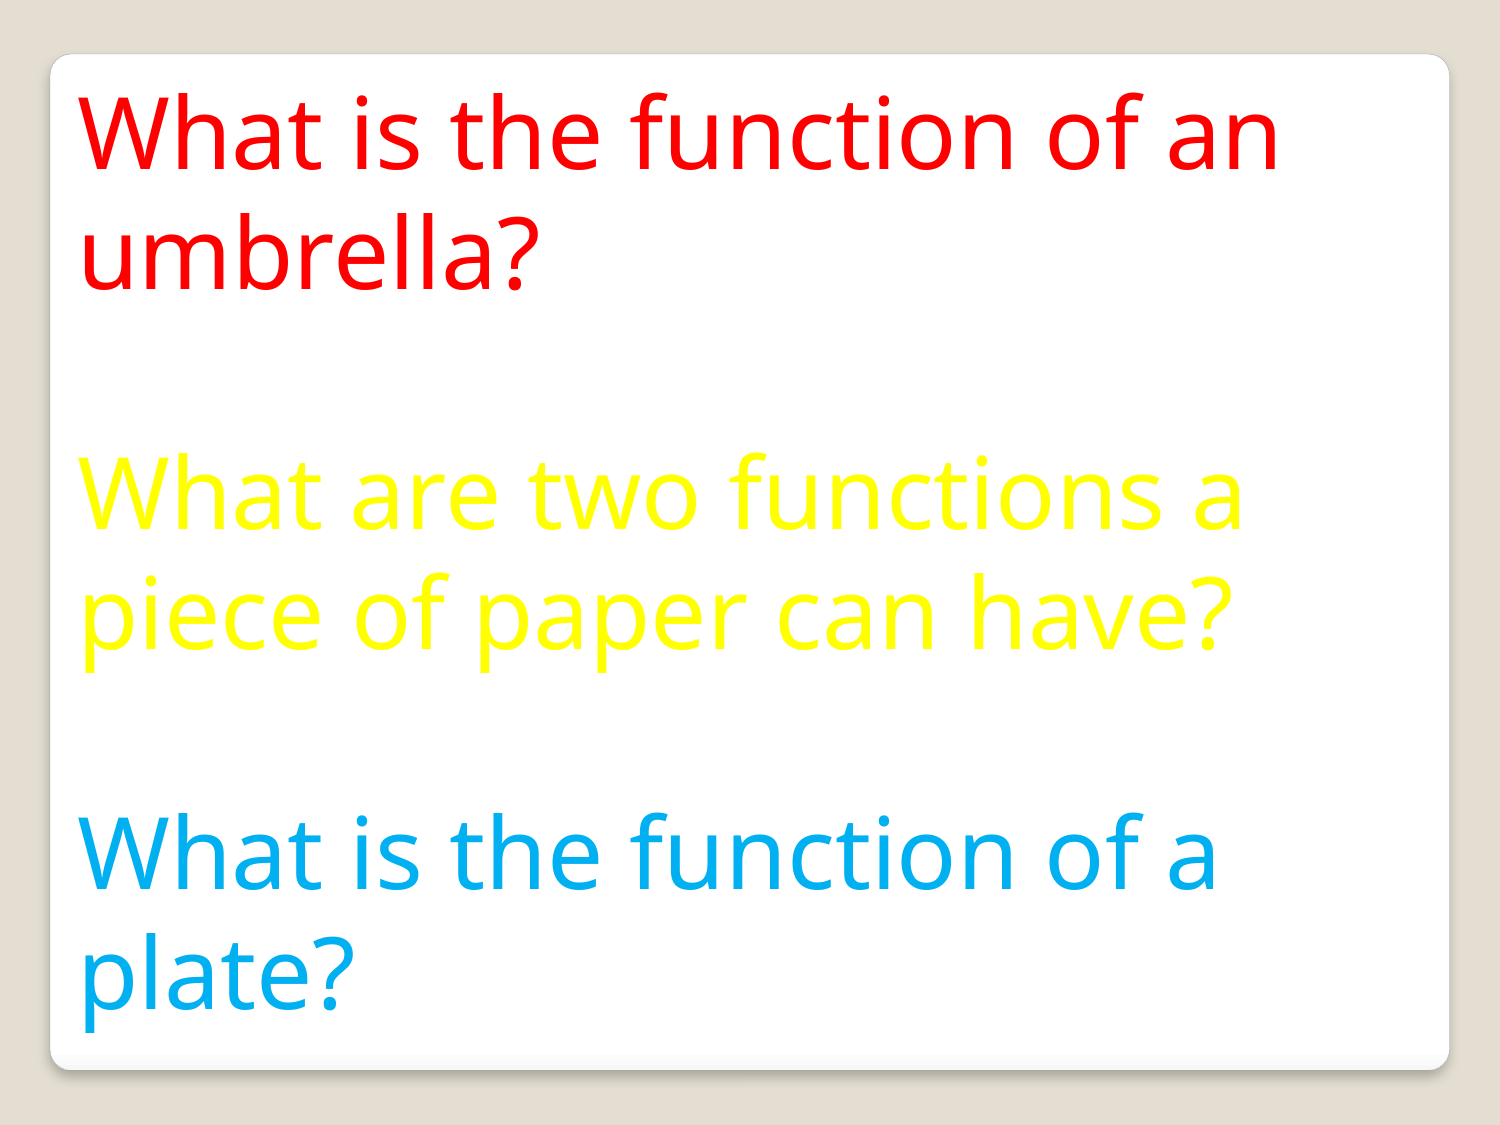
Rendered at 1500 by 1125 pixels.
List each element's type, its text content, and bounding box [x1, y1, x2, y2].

text_box What is the function of an umbrella? What are two functions a piece of paper can have? What is the function of a plate? [62, 62, 1438, 1037]
